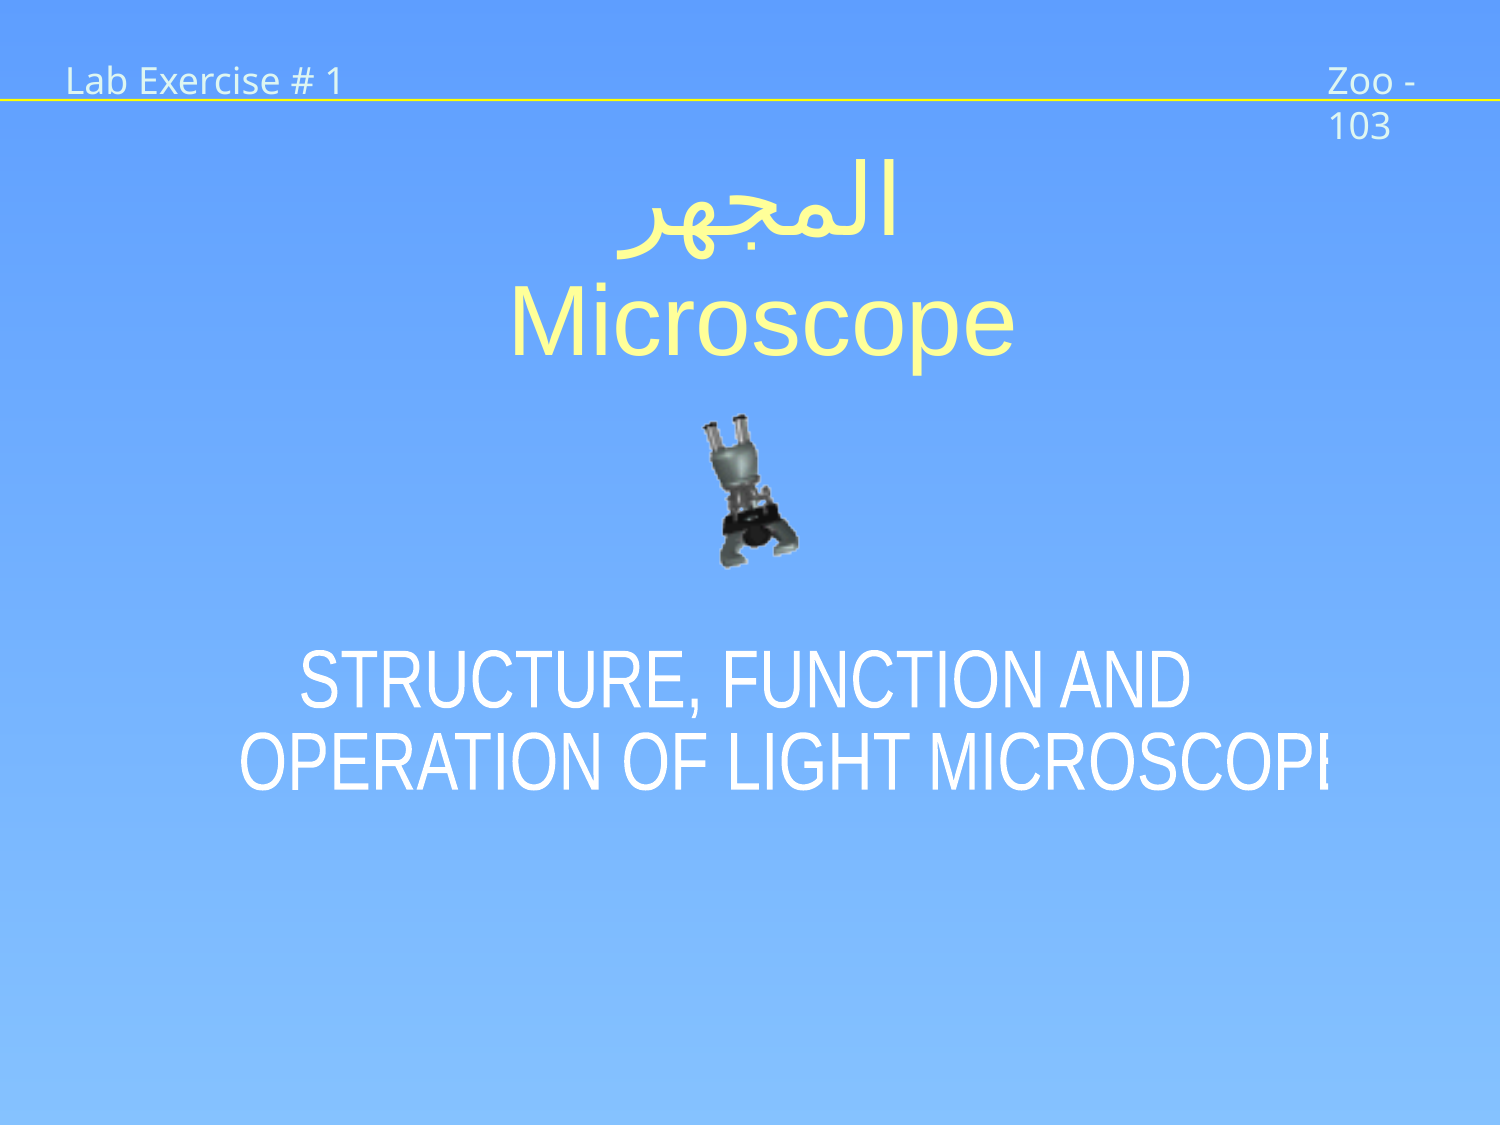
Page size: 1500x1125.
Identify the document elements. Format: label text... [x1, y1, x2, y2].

picture [662, 412, 826, 576]
title المجهر Microscope [124, 119, 1401, 317]
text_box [0, 49, 1500, 111]
